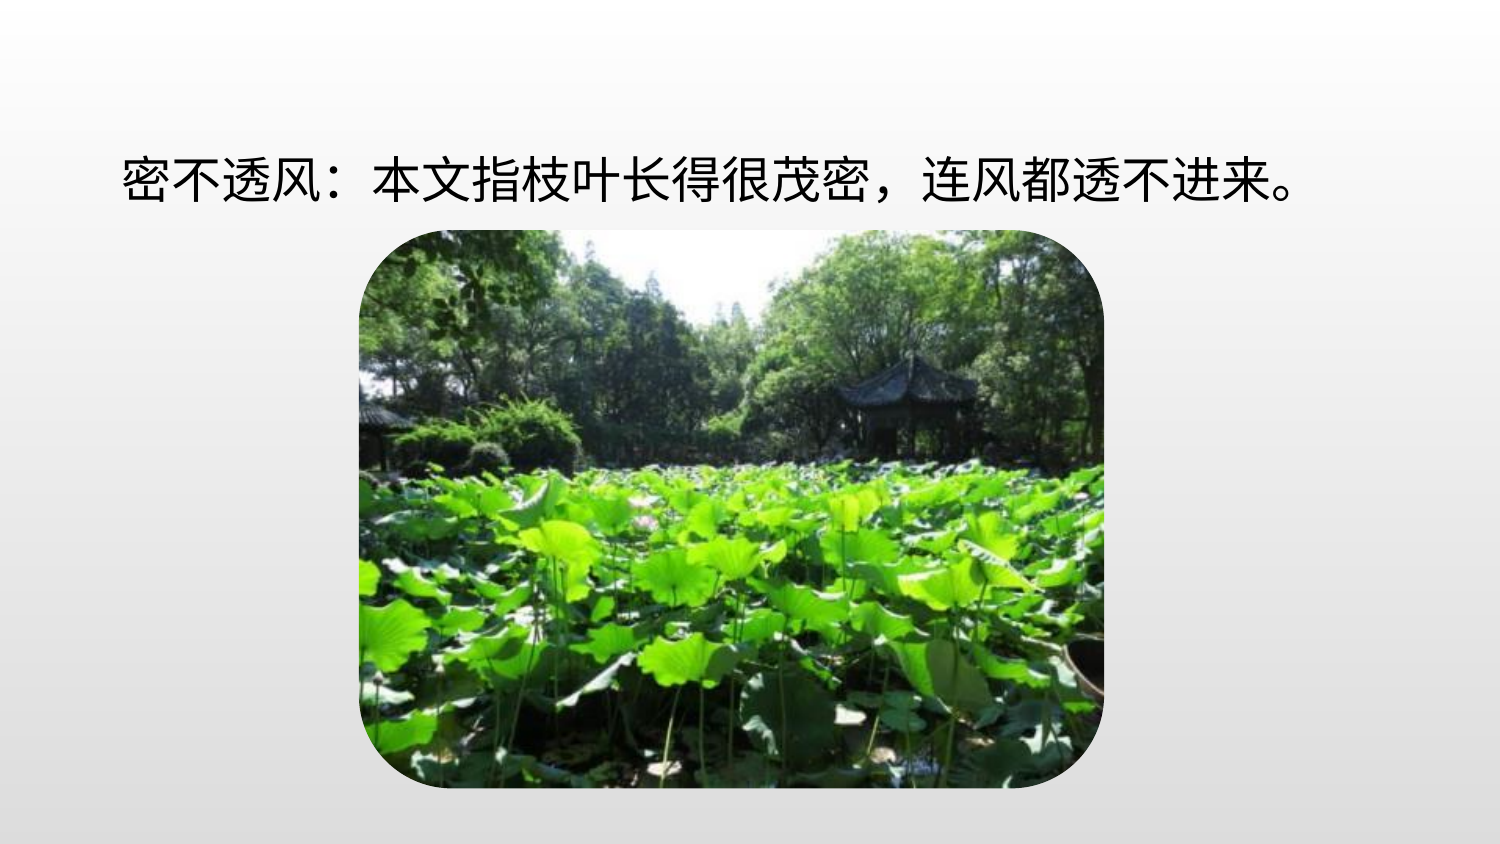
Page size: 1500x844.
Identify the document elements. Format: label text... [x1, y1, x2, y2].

picture [358, 230, 1105, 789]
text_box 密不透风：本文指枝叶长得很茂密，连风都透不进来。 [113, 144, 1350, 213]
